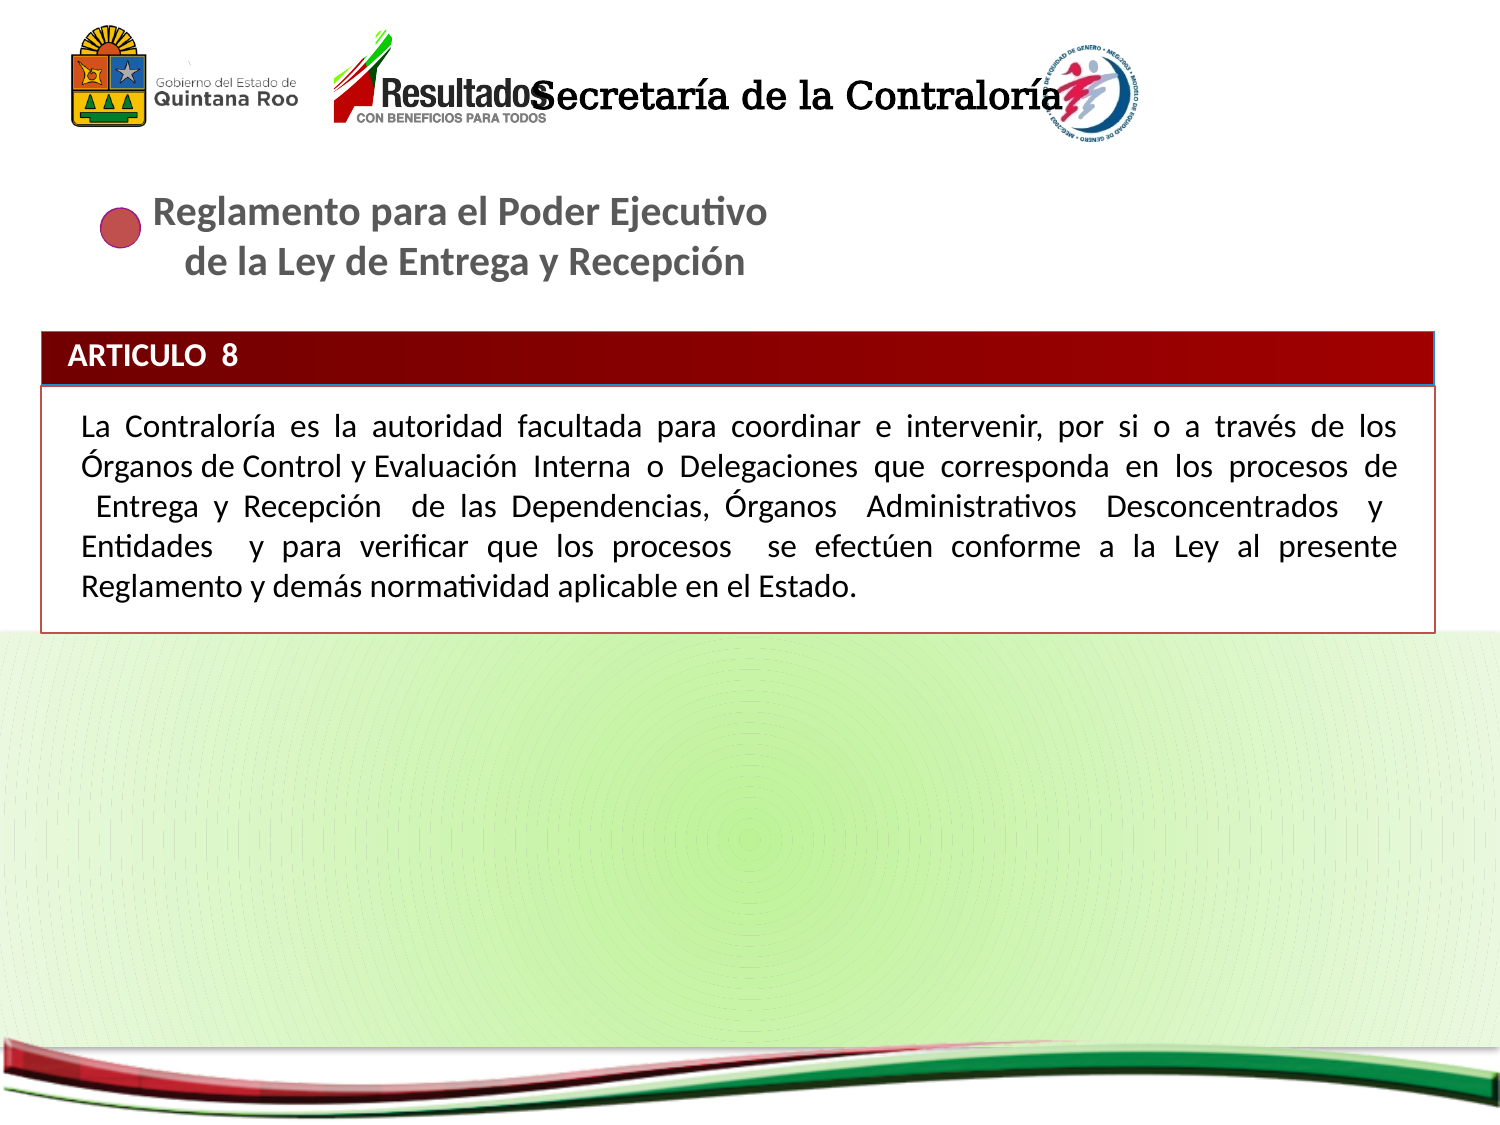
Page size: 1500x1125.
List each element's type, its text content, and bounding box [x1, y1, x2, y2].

picture [318, 23, 563, 130]
text_box Reglamento para el Poder Ejecutivo de la Ley de Entrega y Recepción [128, 176, 802, 292]
text_box [0, 632, 1500, 1030]
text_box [41, 331, 1436, 633]
picture [0, 1031, 1500, 1125]
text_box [100, 207, 141, 248]
text_box Secretaría de la Contraloría [567, 63, 1037, 124]
picture [1042, 45, 1140, 142]
picture [58, 25, 303, 130]
text_box ARTICULO 8 [53, 326, 290, 330]
